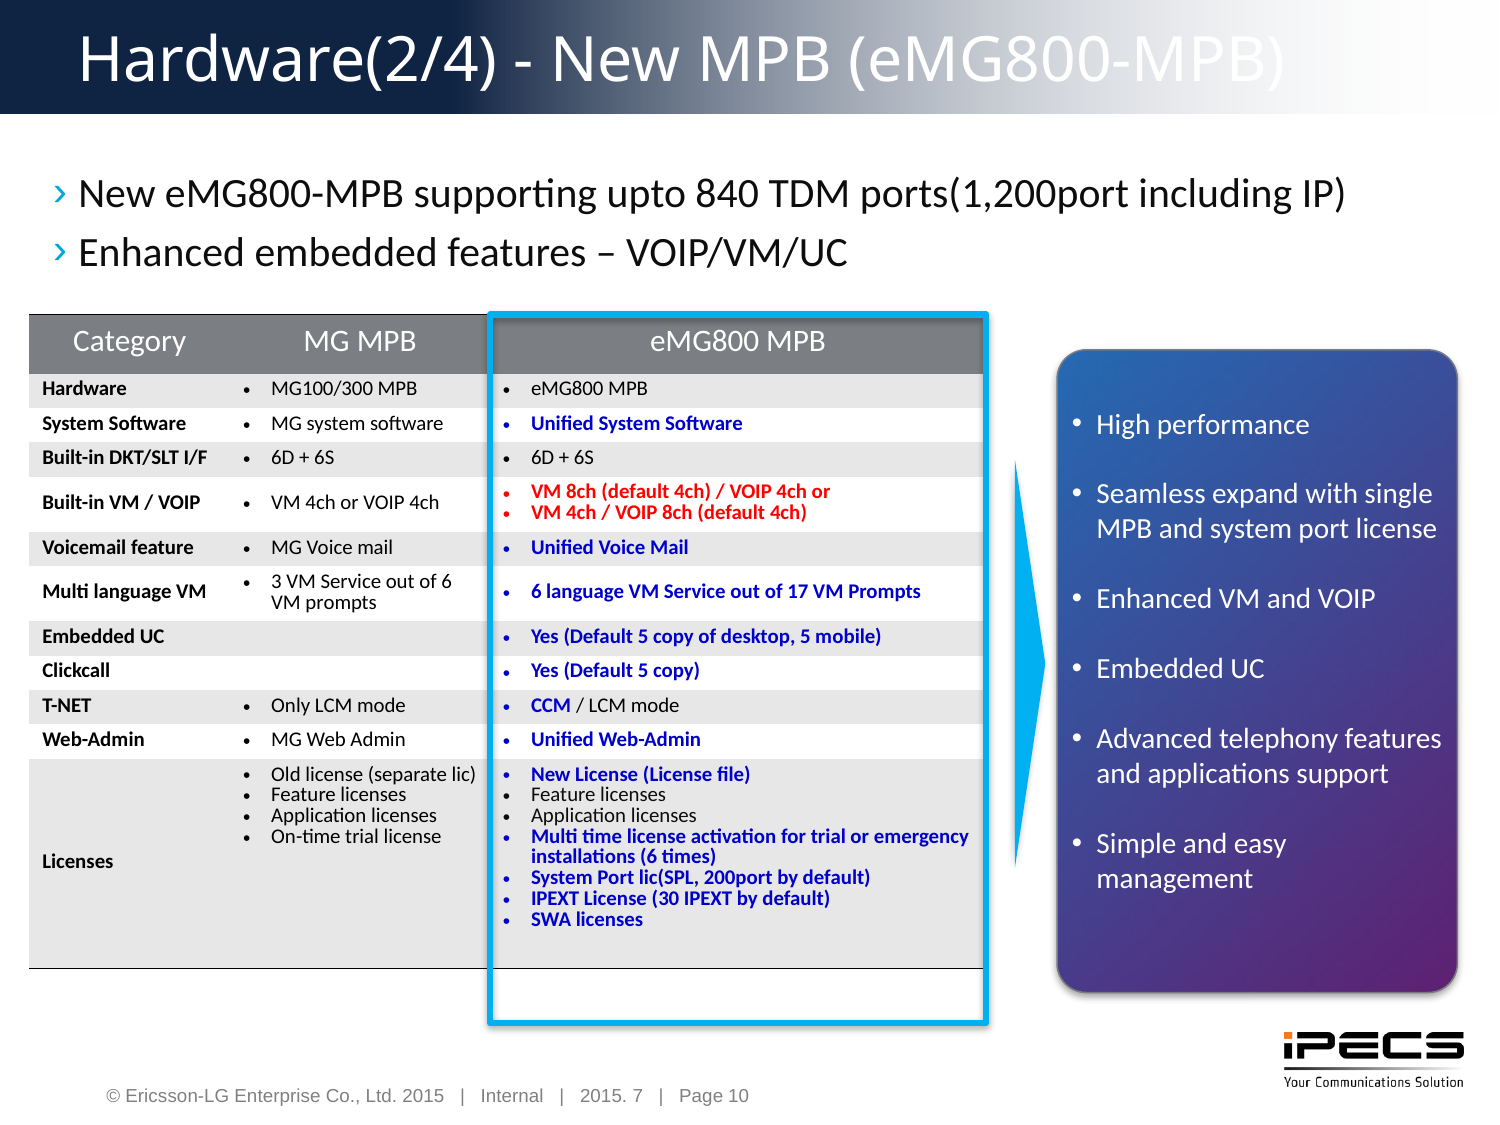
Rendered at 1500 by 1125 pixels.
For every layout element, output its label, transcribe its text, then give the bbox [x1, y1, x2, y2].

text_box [1056, 349, 1458, 993]
table_header Category [29, 315, 230, 374]
text_box New eMG800-MPB supporting upto 840 TDM ports(1,200port including IP) Enhanced embedded features – VOIP/VM/UC [42, 166, 1438, 327]
table_cell 3 VM Service out of 6 VM prompts [230, 566, 484, 621]
table_cell 6D + 6S [230, 442, 484, 477]
table_cell Hardware [29, 374, 230, 408]
table_cell Built-in VM / VOIP [29, 477, 230, 532]
table_cell Voicemail feature [29, 532, 230, 566]
table_cell Clickcall [29, 656, 230, 690]
picture [1284, 1032, 1464, 1087]
table_cell Embedded UC [29, 621, 230, 656]
table_cell Web-Admin [29, 724, 230, 759]
table_cell [230, 656, 484, 690]
table_cell VM 4ch or VOIP 4ch [230, 477, 484, 532]
table_cell MG system software [230, 408, 484, 442]
text_box [1014, 459, 1047, 868]
table_cell MG Voice mail [230, 532, 484, 566]
table_cell Built-in DKT/SLT I/F [29, 442, 230, 477]
table_cell Old license (separate lic) Feature licenses Application licenses On-time trial license [230, 759, 484, 968]
table_cell Only LCM mode [230, 690, 484, 724]
text_box [489, 314, 987, 1024]
table_cell Licenses [29, 759, 230, 968]
table_cell T-NET [29, 690, 230, 724]
table_header MG MPB [230, 315, 486, 374]
list Hardware(2/4) - New MPB (eMG800-MPB) [0, 0, 1500, 114]
table_cell System Software [29, 408, 230, 442]
table_cell MG100/300 MPB [230, 374, 484, 408]
table_cell Multi language VM [29, 566, 230, 621]
table_cell MG Web Admin [230, 724, 484, 759]
table_cell [230, 621, 484, 656]
